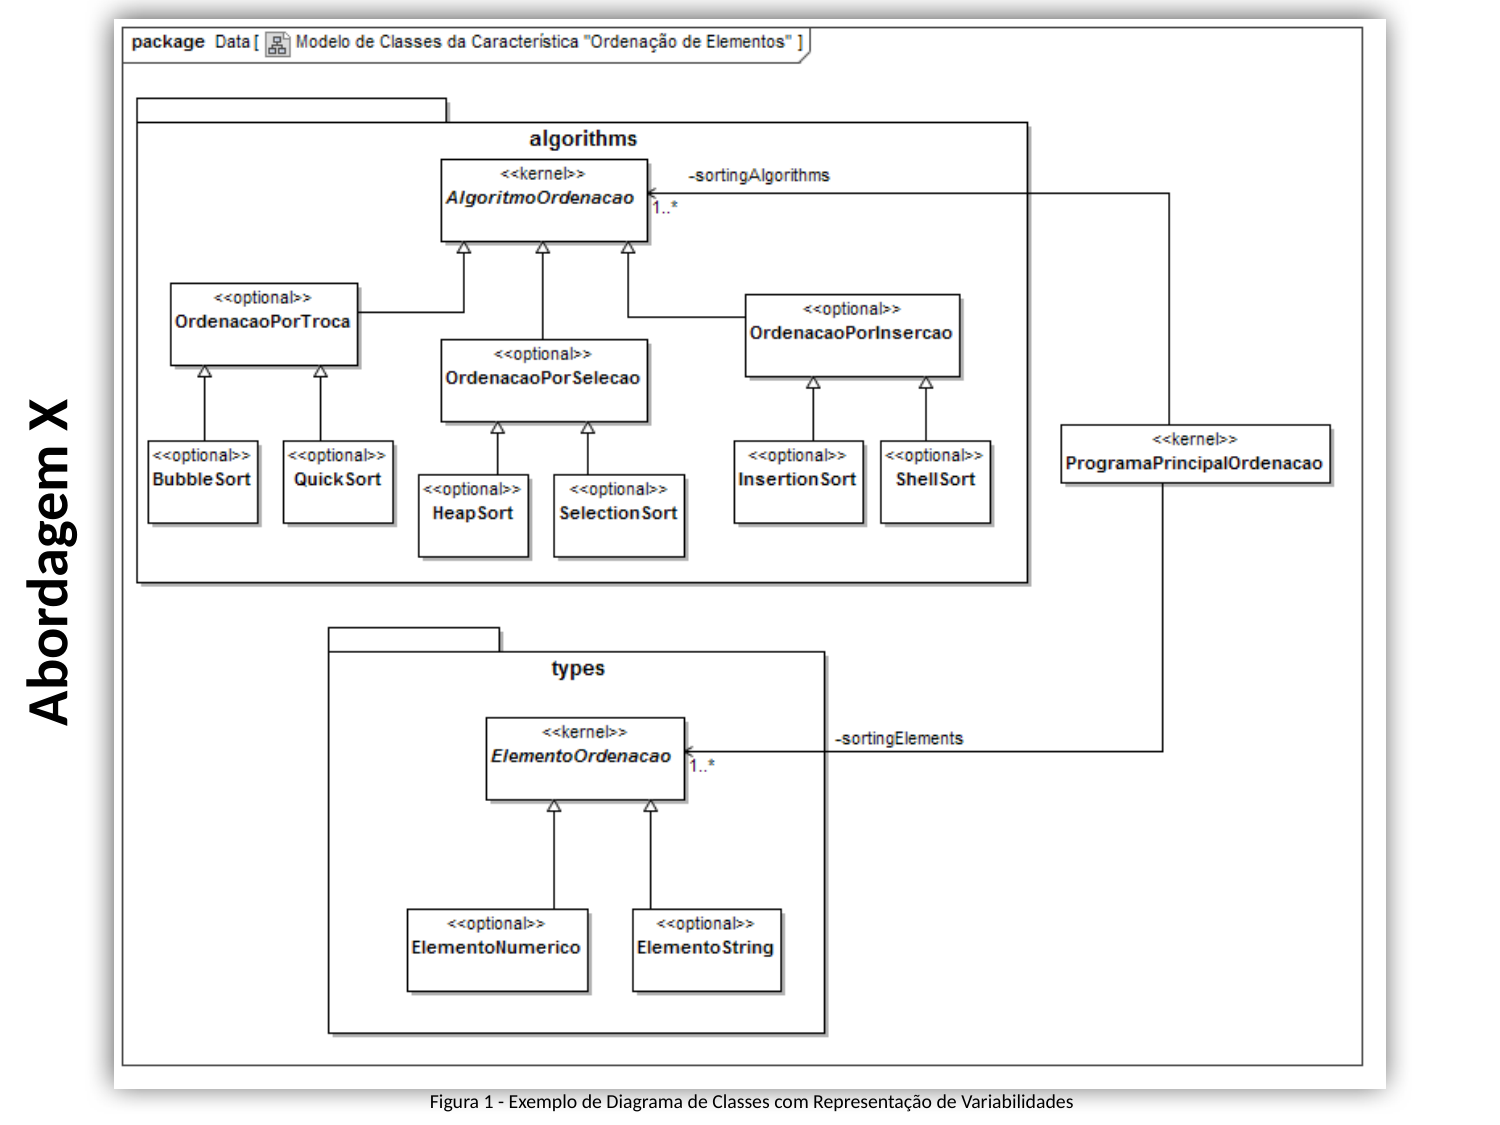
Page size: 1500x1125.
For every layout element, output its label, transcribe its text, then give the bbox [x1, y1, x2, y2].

picture [114, 18, 1386, 1089]
list Figura 1 - Exemplo de Diagrama de Classes com Representação de Variabilidades [77, 418, 1428, 1120]
text_box Abordagem X [1, 384, 87, 741]
